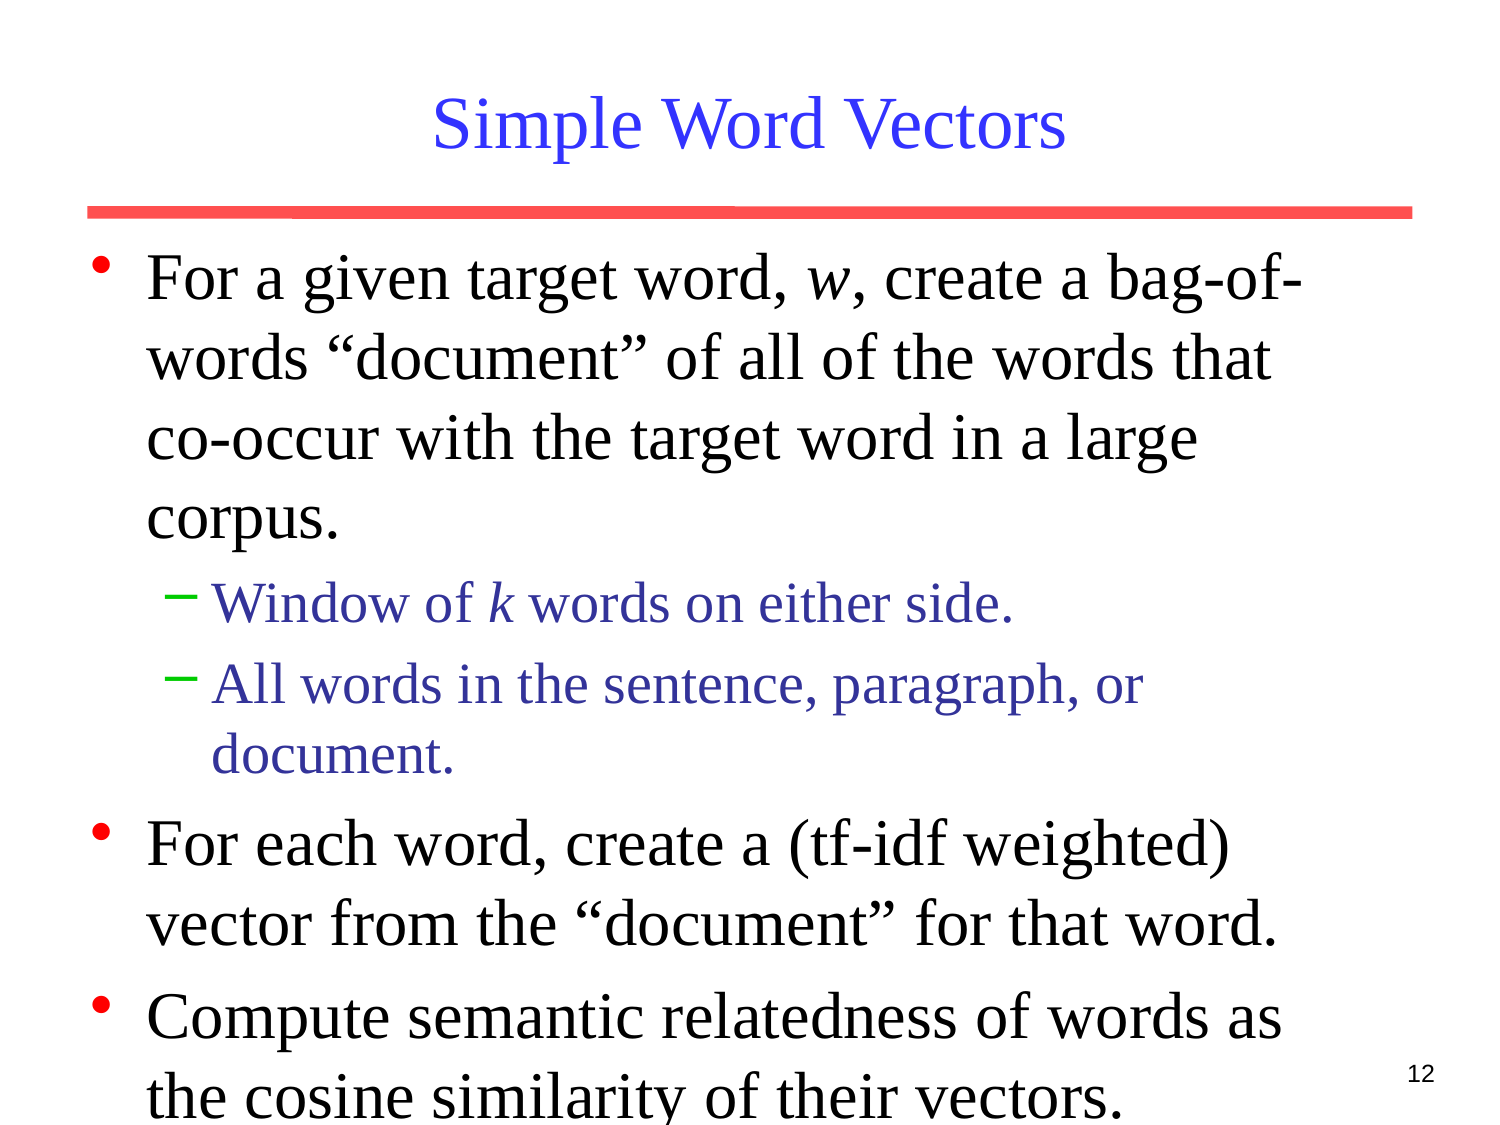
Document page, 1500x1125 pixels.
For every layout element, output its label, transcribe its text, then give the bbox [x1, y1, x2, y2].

title Simple Word Vectors [112, 37, 1388, 201]
list For a given target word, w, create a bag-of-words “document” of all of the words that co-occur with the target word in a large corpus. Window of k words on either side. All words in the sentence, paragraph, or document. For each word, create a (tf-idf weighted) vector from the “document” for that word. Compute semantic relatedness of words as the cosine similarity of their vectors. [74, 224, 1388, 995]
slide_number 12 [1137, 1049, 1451, 1125]
